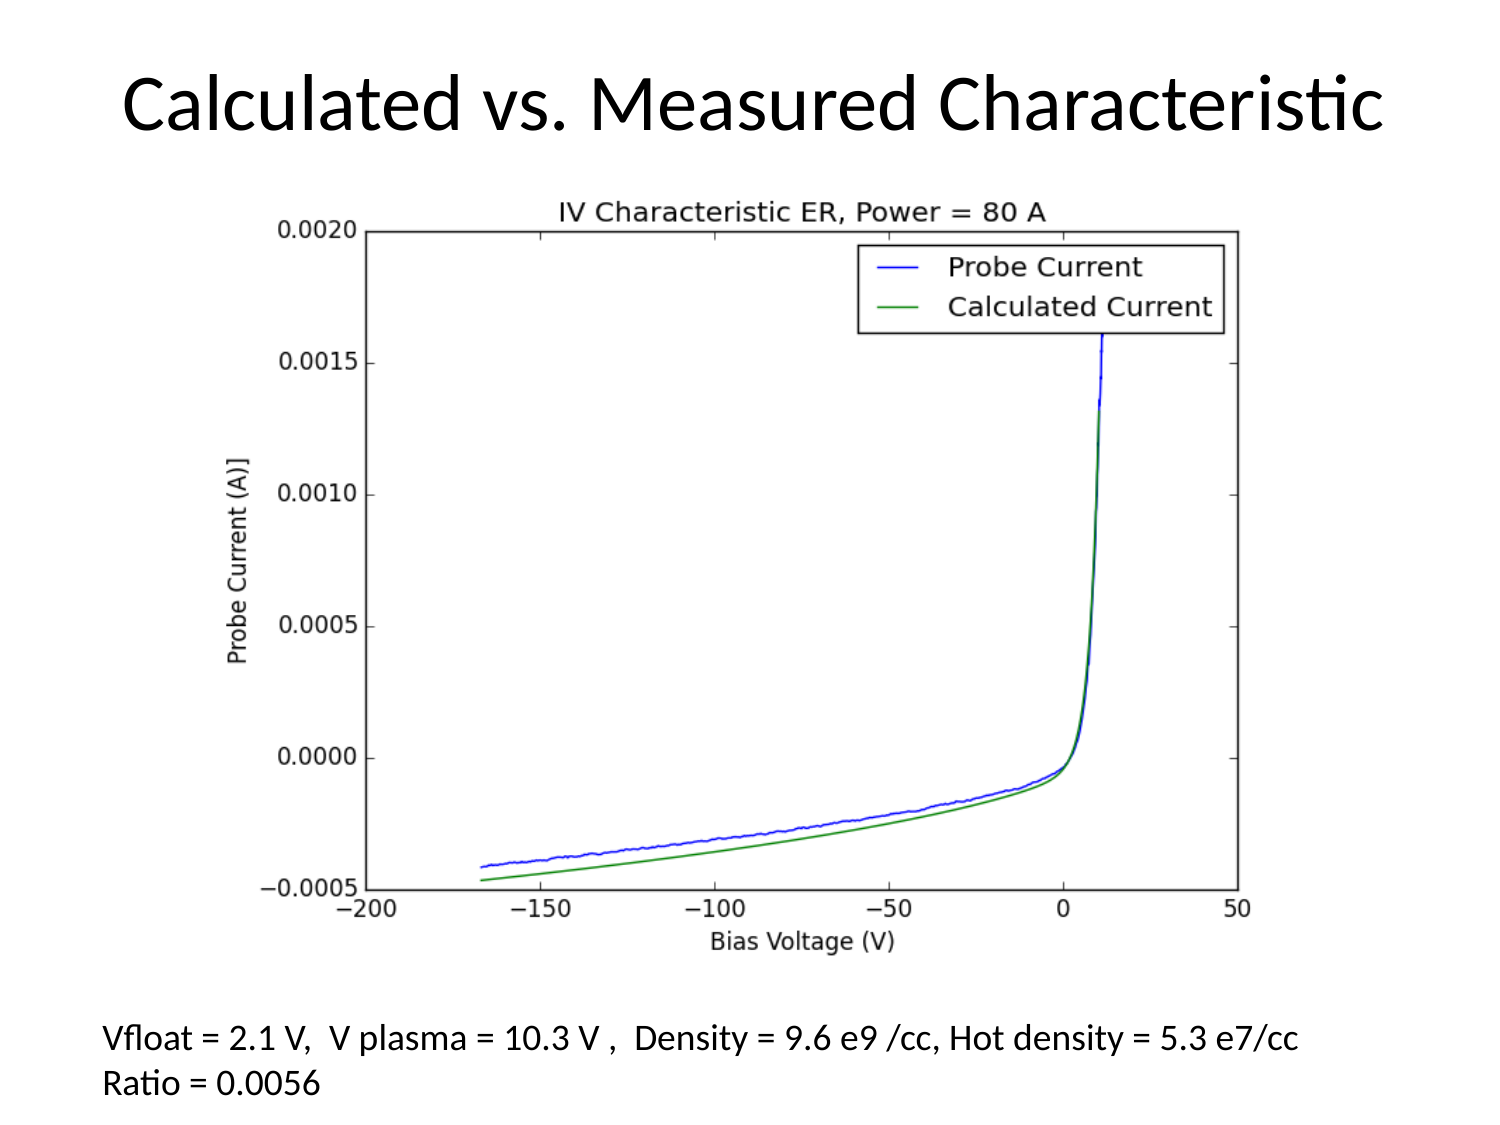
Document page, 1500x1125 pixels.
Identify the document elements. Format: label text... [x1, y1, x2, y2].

text_box Vfloat = 2.1 V, V plasma = 10.3 V , Density = 9.6 e9 /cc, Hot density = 5.3 e7/cc Ratio = 0.0056 [87, 1005, 1438, 1111]
picture [224, 149, 1350, 972]
title Calculated vs. Measured Characteristic [79, 4, 1430, 193]
